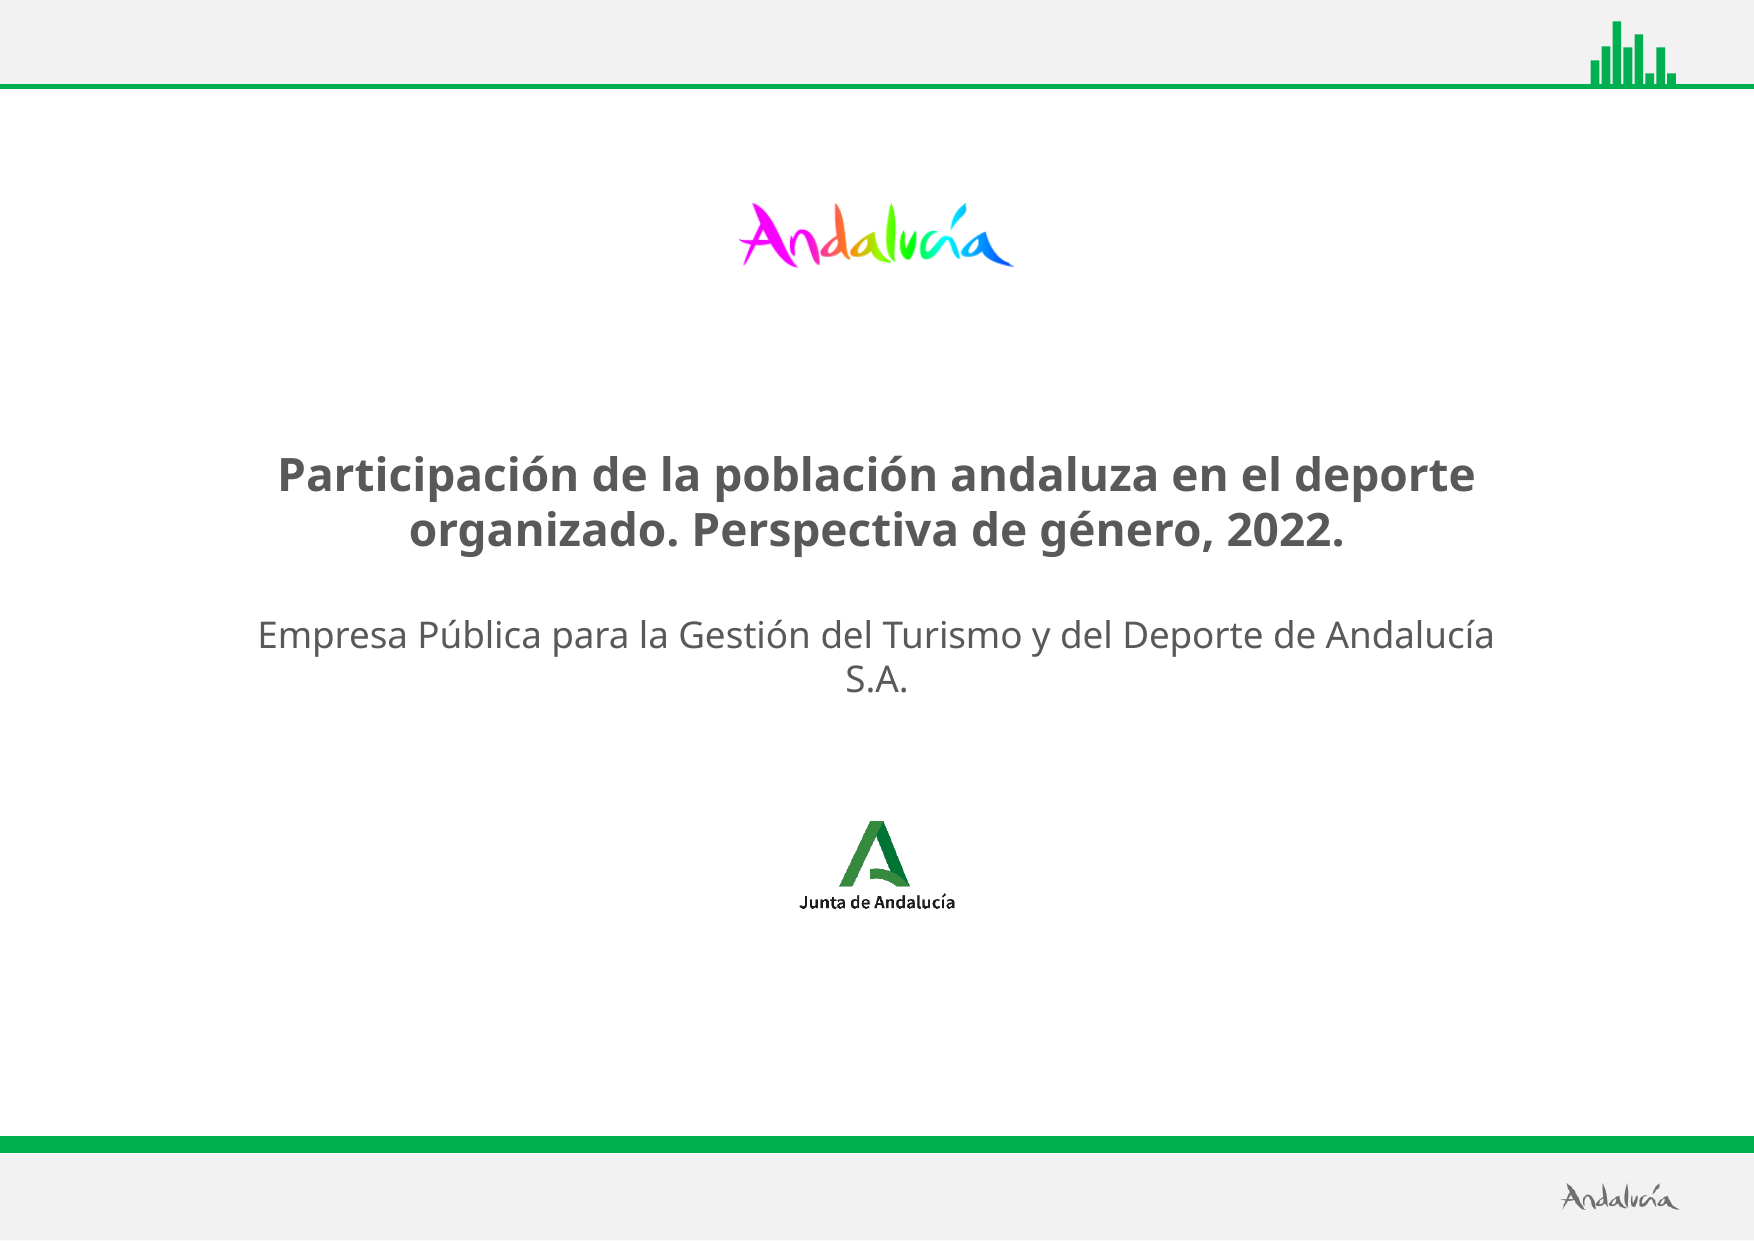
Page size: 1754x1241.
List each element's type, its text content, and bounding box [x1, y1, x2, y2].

picture [739, 203, 1015, 268]
picture [1560, 1183, 1680, 1210]
text_box Participación de la población andaluza en el deporte organizado. Perspectiva de género, 2022. Empresa Pública para la Gestión del Turismo y del Deporte de Andalucía S.A. [219, 437, 1535, 708]
picture [779, 776, 975, 971]
